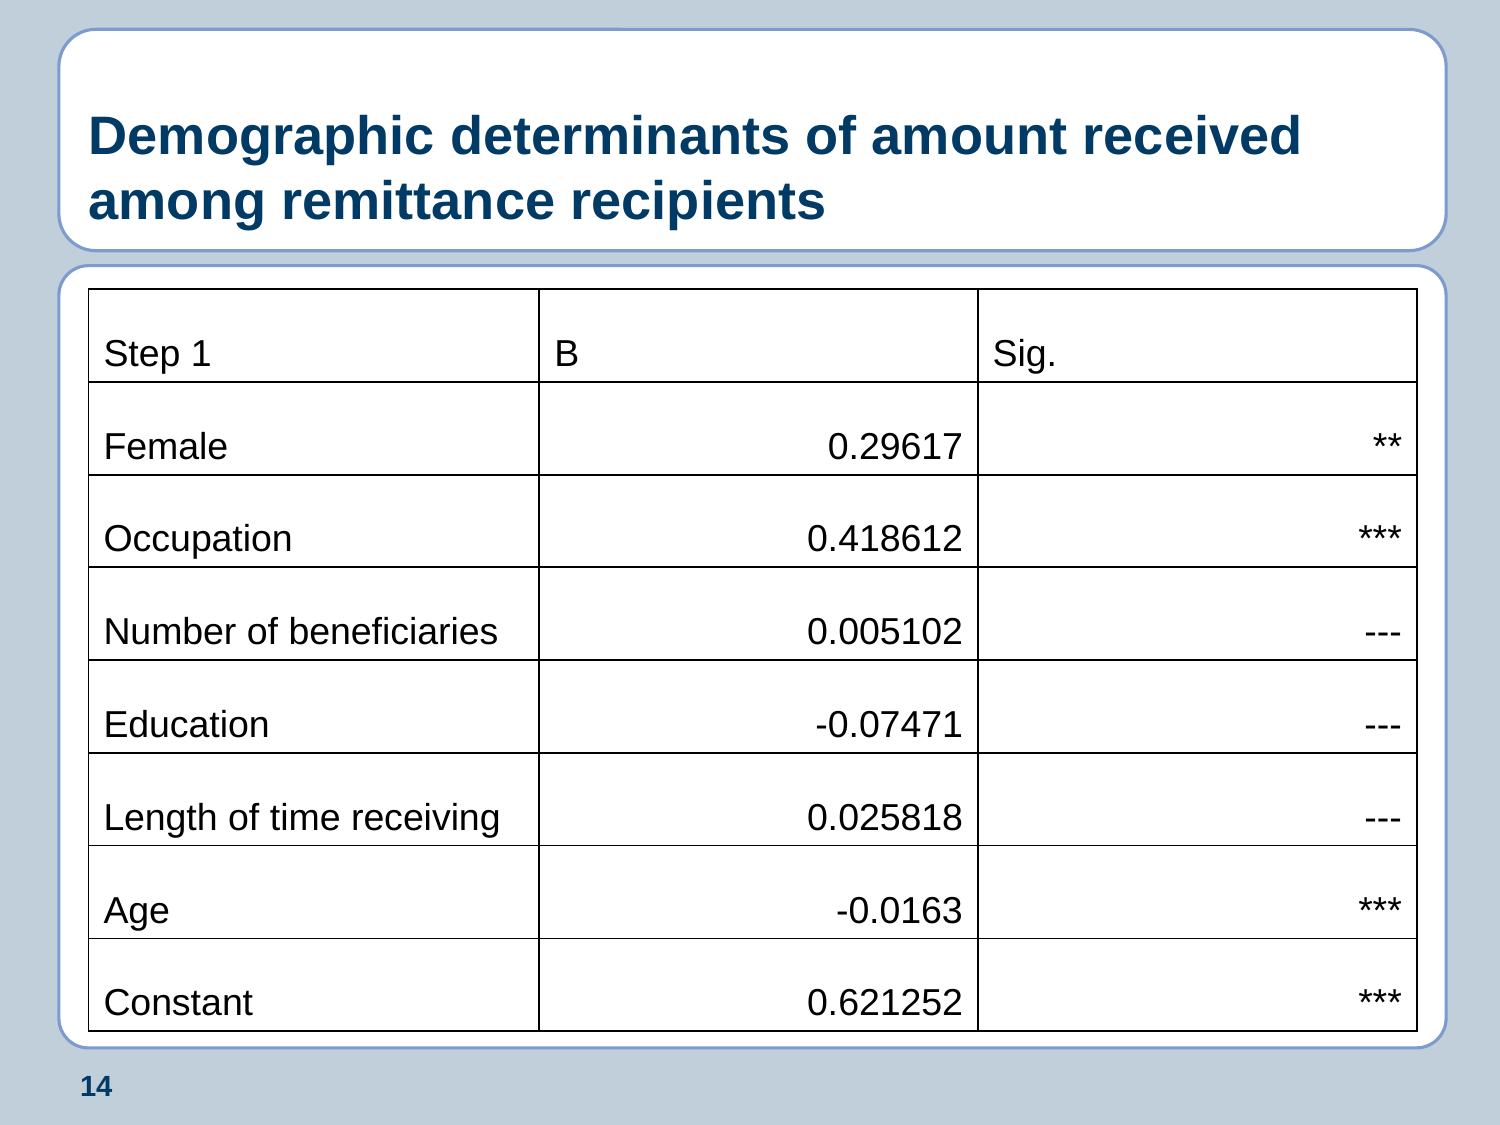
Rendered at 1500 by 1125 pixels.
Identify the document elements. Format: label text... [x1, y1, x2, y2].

table_cell -0.07471 [540, 661, 977, 752]
table_cell 0.418612 [540, 476, 977, 566]
table_cell Education [89, 661, 538, 752]
table_cell 0.025818 [540, 754, 977, 845]
table_cell Constant [89, 939, 538, 1030]
title Demographic determinants of amount received among remittance recipients [88, 29, 1424, 231]
table_cell 0.621252 [540, 939, 977, 1030]
table_cell *** [979, 846, 1416, 938]
table_cell --- [979, 754, 1416, 845]
table_cell 0.29617 [540, 383, 977, 474]
table_cell 0.005102 [540, 568, 977, 659]
table_cell -0.0163 [540, 846, 977, 938]
table_header B [540, 290, 977, 381]
table_cell ** [979, 383, 1416, 474]
table_header Sig. [979, 290, 1416, 381]
table_cell Length of time receiving [89, 754, 538, 845]
table_cell Number of beneficiaries [89, 568, 538, 659]
table_cell *** [979, 476, 1416, 566]
table_cell Age [89, 846, 538, 938]
table_cell *** [979, 939, 1416, 1030]
table_cell Occupation [89, 476, 538, 566]
table_cell --- [979, 568, 1416, 659]
table_header Step 1 [89, 290, 538, 381]
table_cell --- [979, 661, 1416, 752]
table_cell Female [89, 383, 538, 474]
